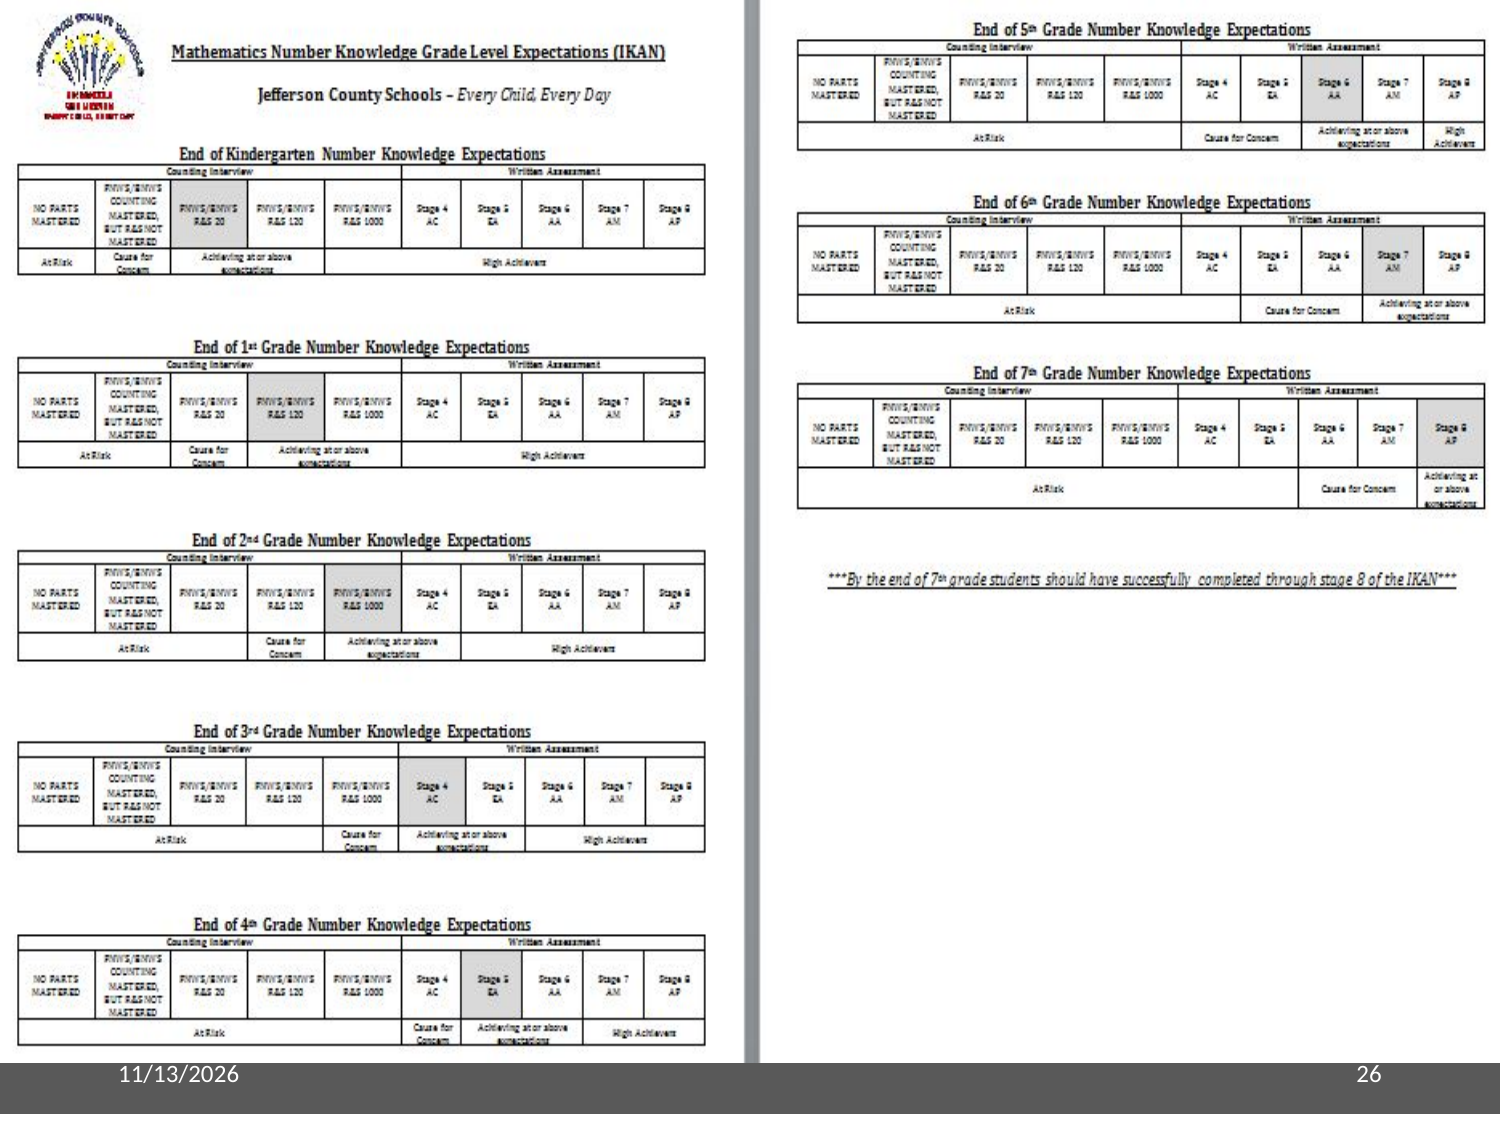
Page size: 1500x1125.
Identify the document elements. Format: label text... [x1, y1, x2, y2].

slide_number 26 [1059, 1063, 1397, 1103]
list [0, 0, 1500, 1063]
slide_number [103, 1063, 441, 1103]
